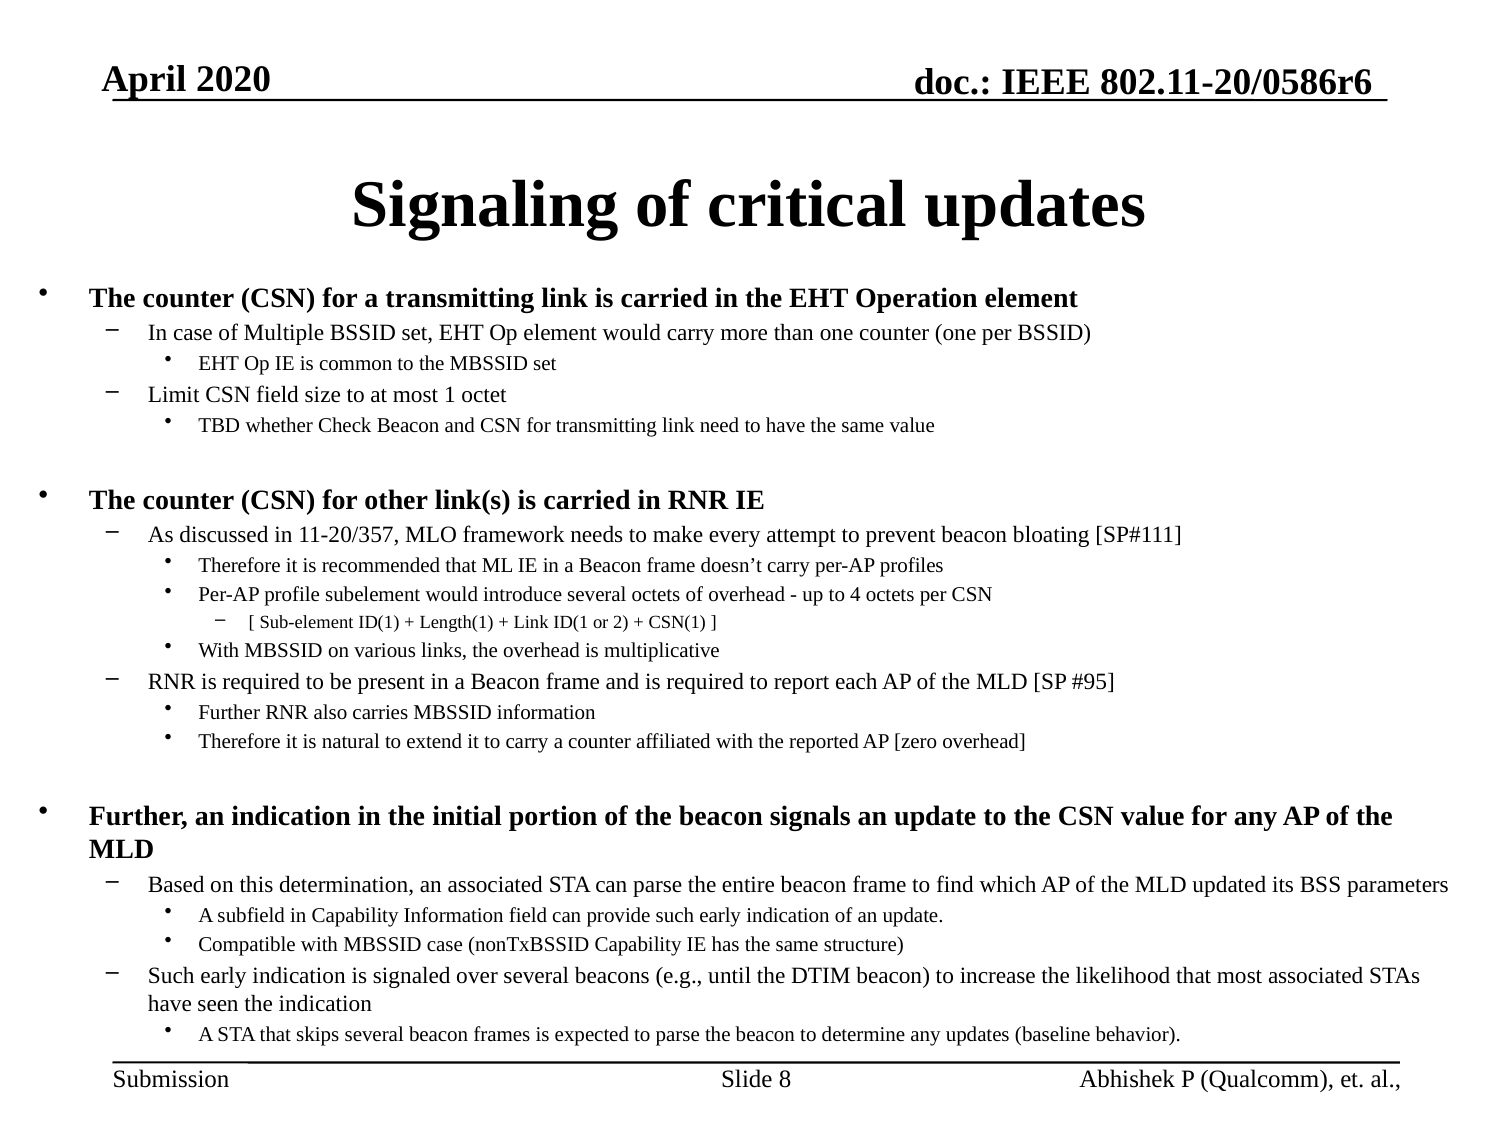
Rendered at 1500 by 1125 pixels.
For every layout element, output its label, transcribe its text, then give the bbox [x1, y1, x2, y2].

footer Abhishek P (Qualcomm), et. al., [949, 1061, 1402, 1093]
slide_number Slide 8 [712, 1061, 801, 1093]
title Signaling of critical updates [112, 112, 1388, 288]
list The counter (CSN) for a transmitting link is carried in the EHT Operation element In case of Multiple BSSID set, EHT Op element would carry more than one counter (one per BSSID) EHT Op IE is common to the MBSSID set Limit CSN field size to at most 1 octet TBD whether Check Beacon and CSN for transmitting link need to have the same value The counter (CSN) for other link(s) is carried in RNR IE As discussed in 11-20/357, MLO framework needs to make every attempt to prevent beacon bloating [SP#111] Therefore it is recommended that ML IE in a Beacon frame doesn’t carry per-AP profiles Per-AP profile subelement would introduce several octets of overhead - up to 4 octets per CSN [ Sub-element ID(1) + Length(1) + Link ID(1 or 2) + CSN(1) ] With MBSSID on various links, the overhead is multiplicative RNR is required to be present in a Beacon frame and is required to report each AP of the MLD [SP #95] Further RNR also carries MBSSID information Therefore it is natural to extend it to carry a counter affiliated with the reported AP [zero overhead] Further, an indication in the initial portion of the beacon signals an update to the CSN value for any AP of the MLD Based on this determination, an associated STA can parse the entire beacon frame to find which AP of the MLD updated its BSS parameters A subfield in Capability Information field can provide such early indication of an update. Compatible with MBSSID case (nonTxBSSID Capability IE has the same structure) Such early indication is signaled over several beacons (e.g., until the DTIM beacon) to increase the likelihood that most associated STAs have seen the indication A STA that skips several beacon frames is expected to parse the beacon to determine any updates (baseline behavior). [23, 271, 1466, 1063]
